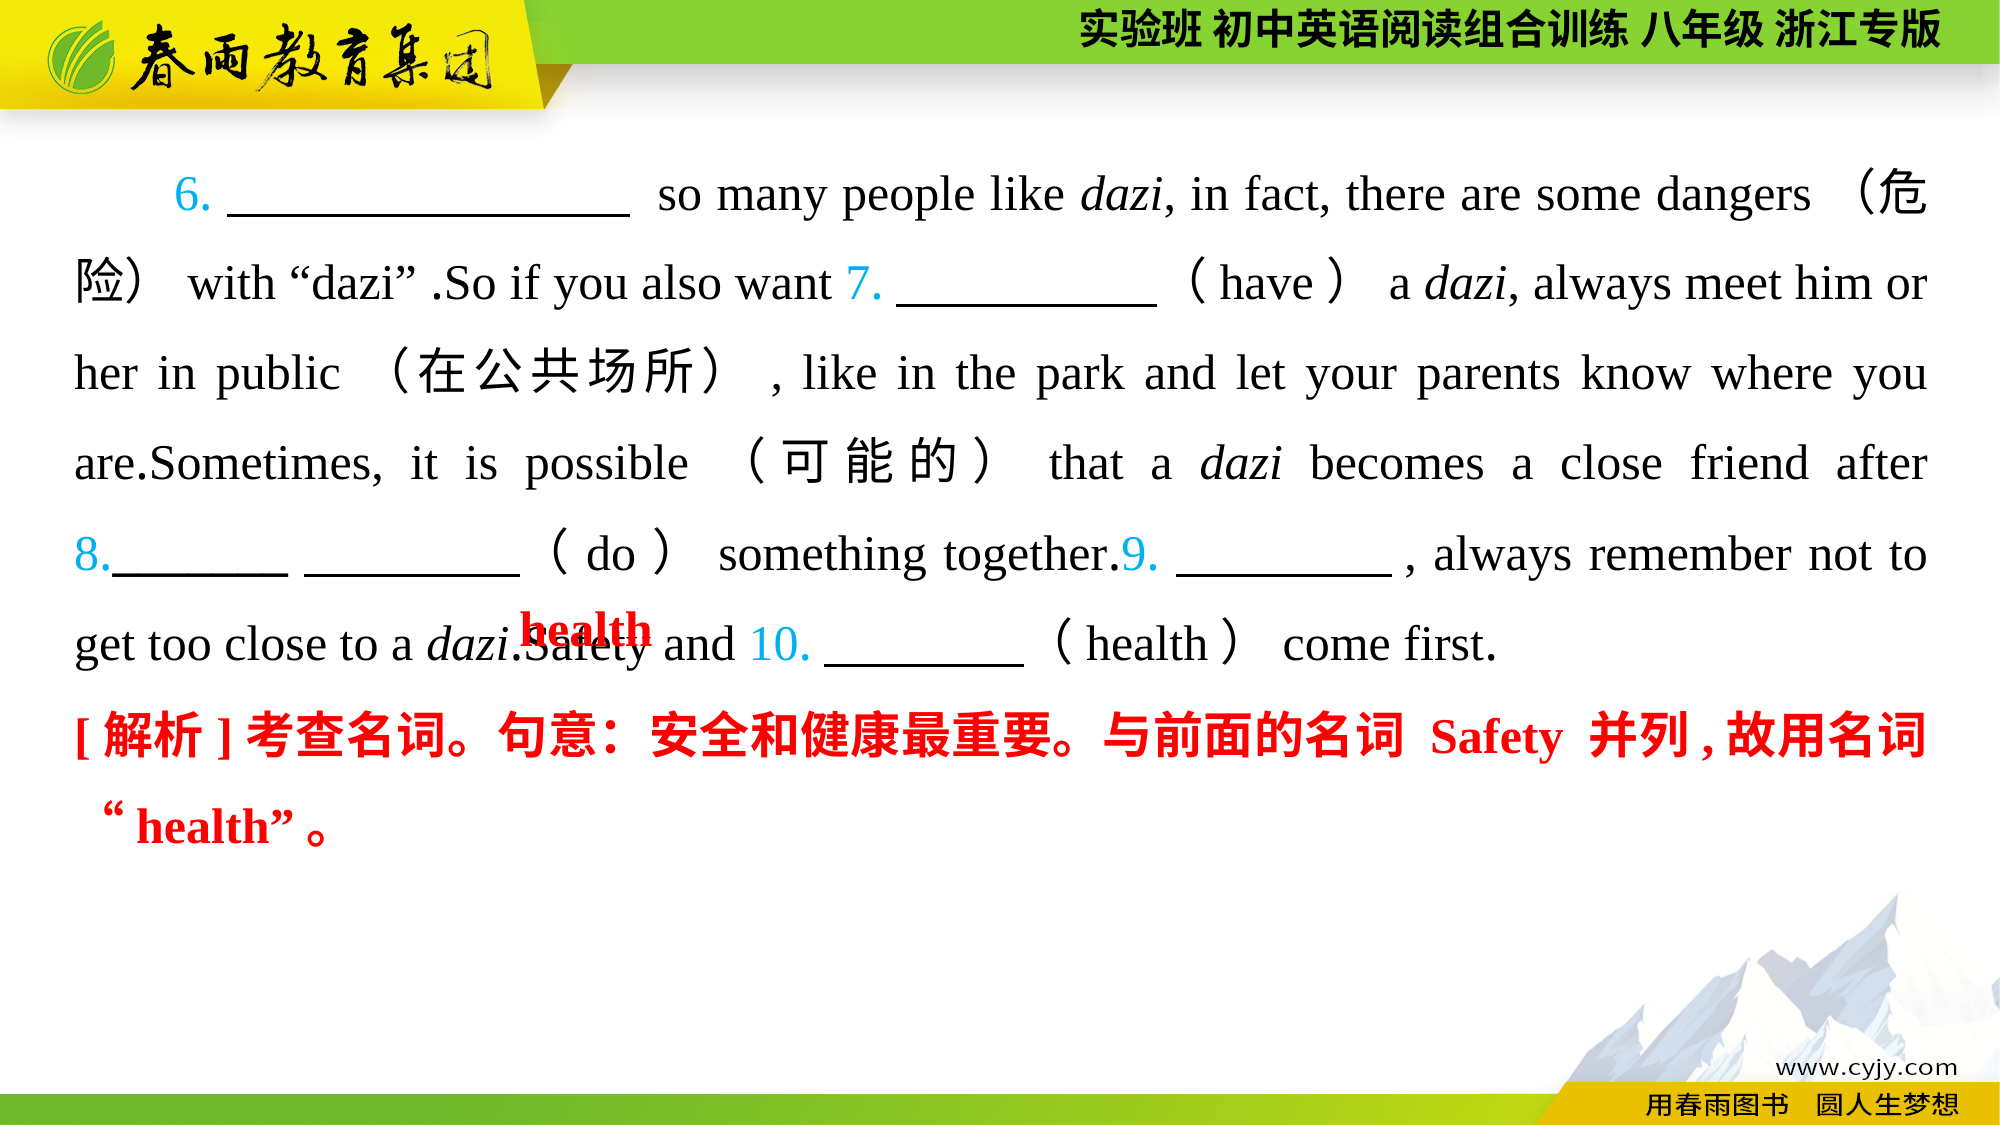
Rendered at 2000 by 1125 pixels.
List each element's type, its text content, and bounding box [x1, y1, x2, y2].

text_box [解析]考查名词。句意：安全和健康最重要。与前面的名词 Safety 并列,故用名词“health”。 [59, 683, 1944, 861]
text_box health [504, 588, 668, 664]
list 6. so many people like dazi, in fact, there are some dangers（危险）with “dazi” .So if you also want 7. （have）a dazi, always meet him or her in public（在公共场所）, like in the park and let your parents know where you are.Sometimes, it is possible（可能的）that a dazi becomes a close friend after 8._______ （do）something together.9. , always remember not to get too close to a dazi.Safety and 10. （health）come first. [59, 122, 1944, 683]
picture [0, 0, 2000, 1125]
